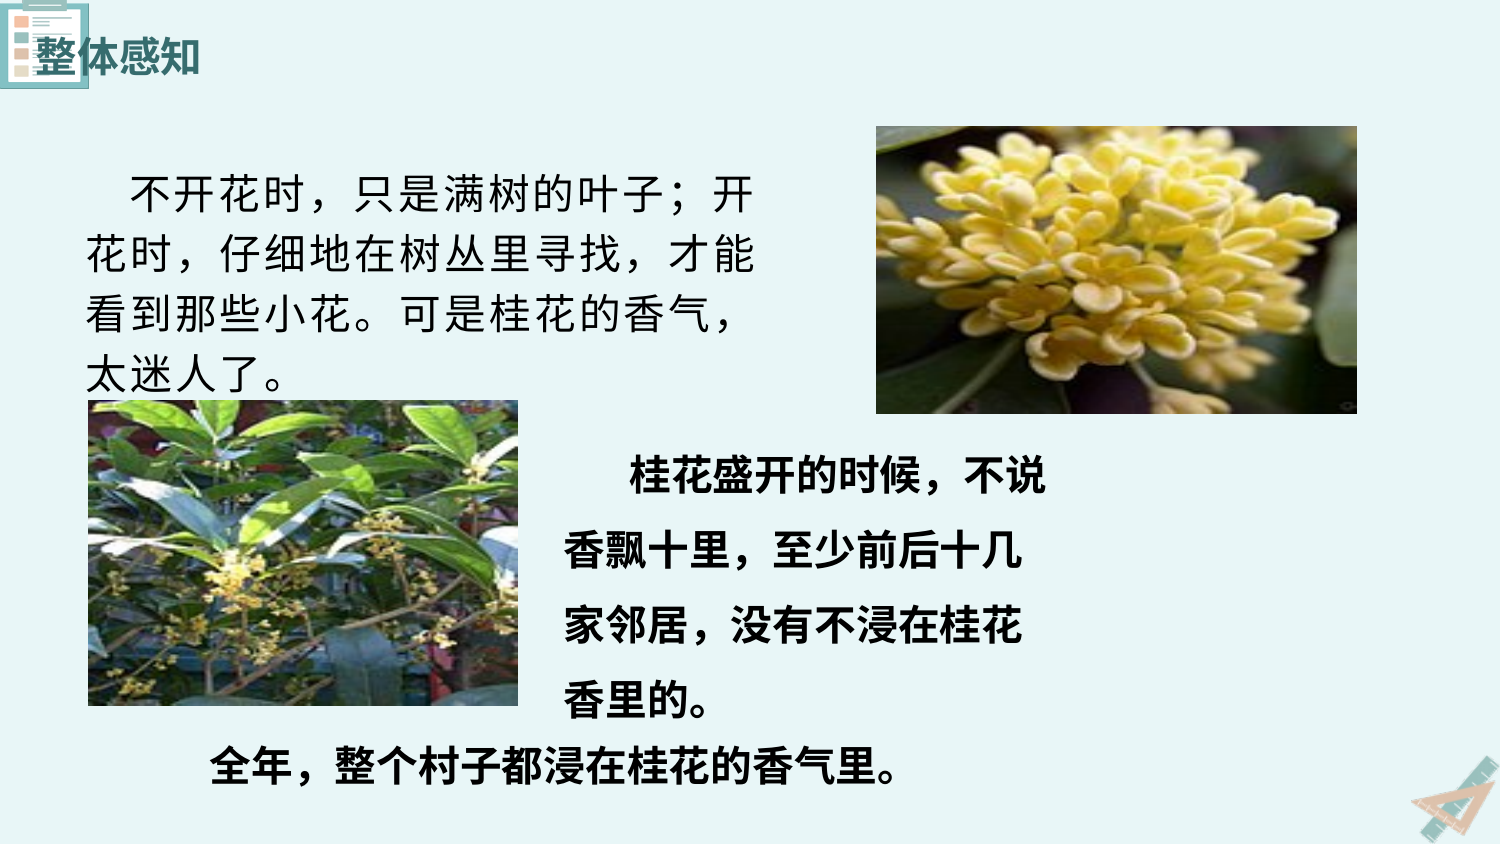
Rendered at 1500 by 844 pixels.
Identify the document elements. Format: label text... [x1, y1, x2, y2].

text_box 全年，整个村子都浸在桂花的香气里。 [194, 732, 1036, 797]
picture [876, 126, 1357, 414]
text_box 整体感知 [89, 25, 261, 87]
picture [0, 0, 89, 89]
picture [1411, 755, 1500, 844]
list 不开花时，只是满树的叶子；开花时，仔细地在树丛里寻找，才能看到那些小花。可是桂花的香气，太迷人了。 [42, 150, 777, 329]
picture [88, 400, 518, 706]
text_box 桂花盛开的时候，不说香飘十里，至少前后十几家邻居，没有不浸在桂花香里的。 [549, 416, 1078, 732]
